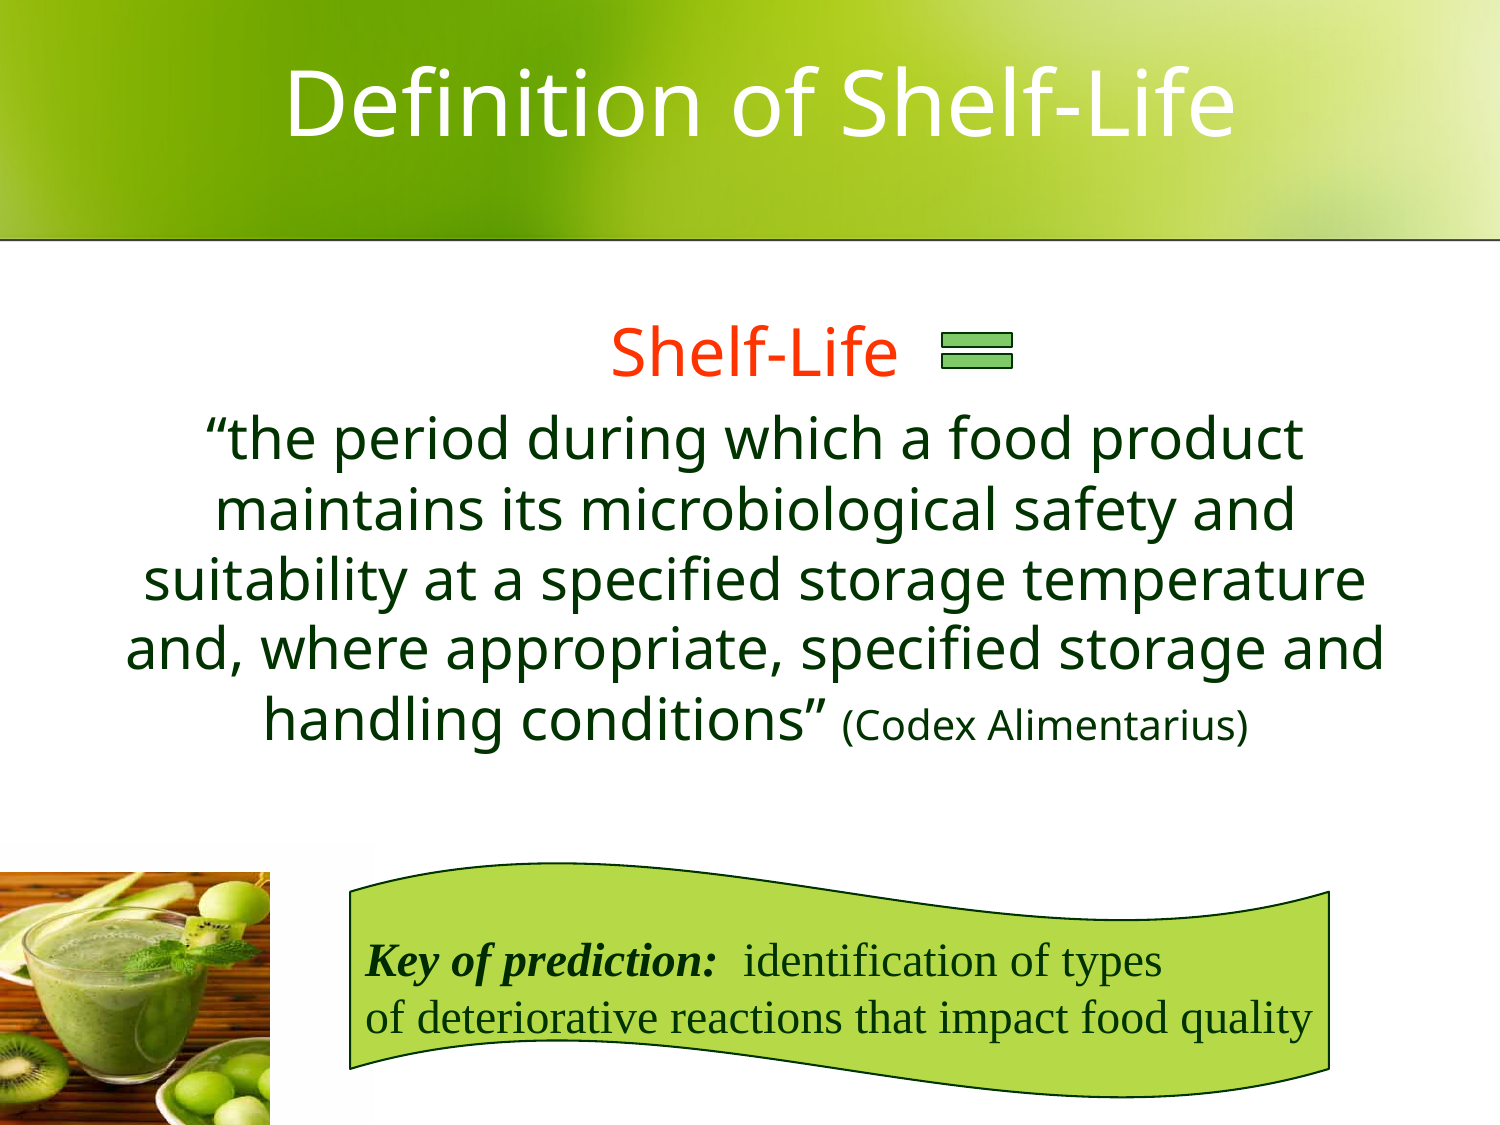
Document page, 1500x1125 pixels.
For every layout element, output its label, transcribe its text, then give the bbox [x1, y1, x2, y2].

list Shelf-Life “the period during which a food product maintains its microbiological safety and suitability at a specified storage temperature and, where appropriate, specified storage and handling conditions” (Codex Alimentarius) [64, 302, 1448, 966]
text_box [942, 333, 1012, 347]
picture [0, 0, 1500, 1125]
text_box [942, 353, 1012, 368]
title Definition of Shelf-Life [62, 24, 1460, 176]
text_box Key of prediction: identification of types of deteriorative reactions that impact food quality [350, 863, 1329, 1098]
